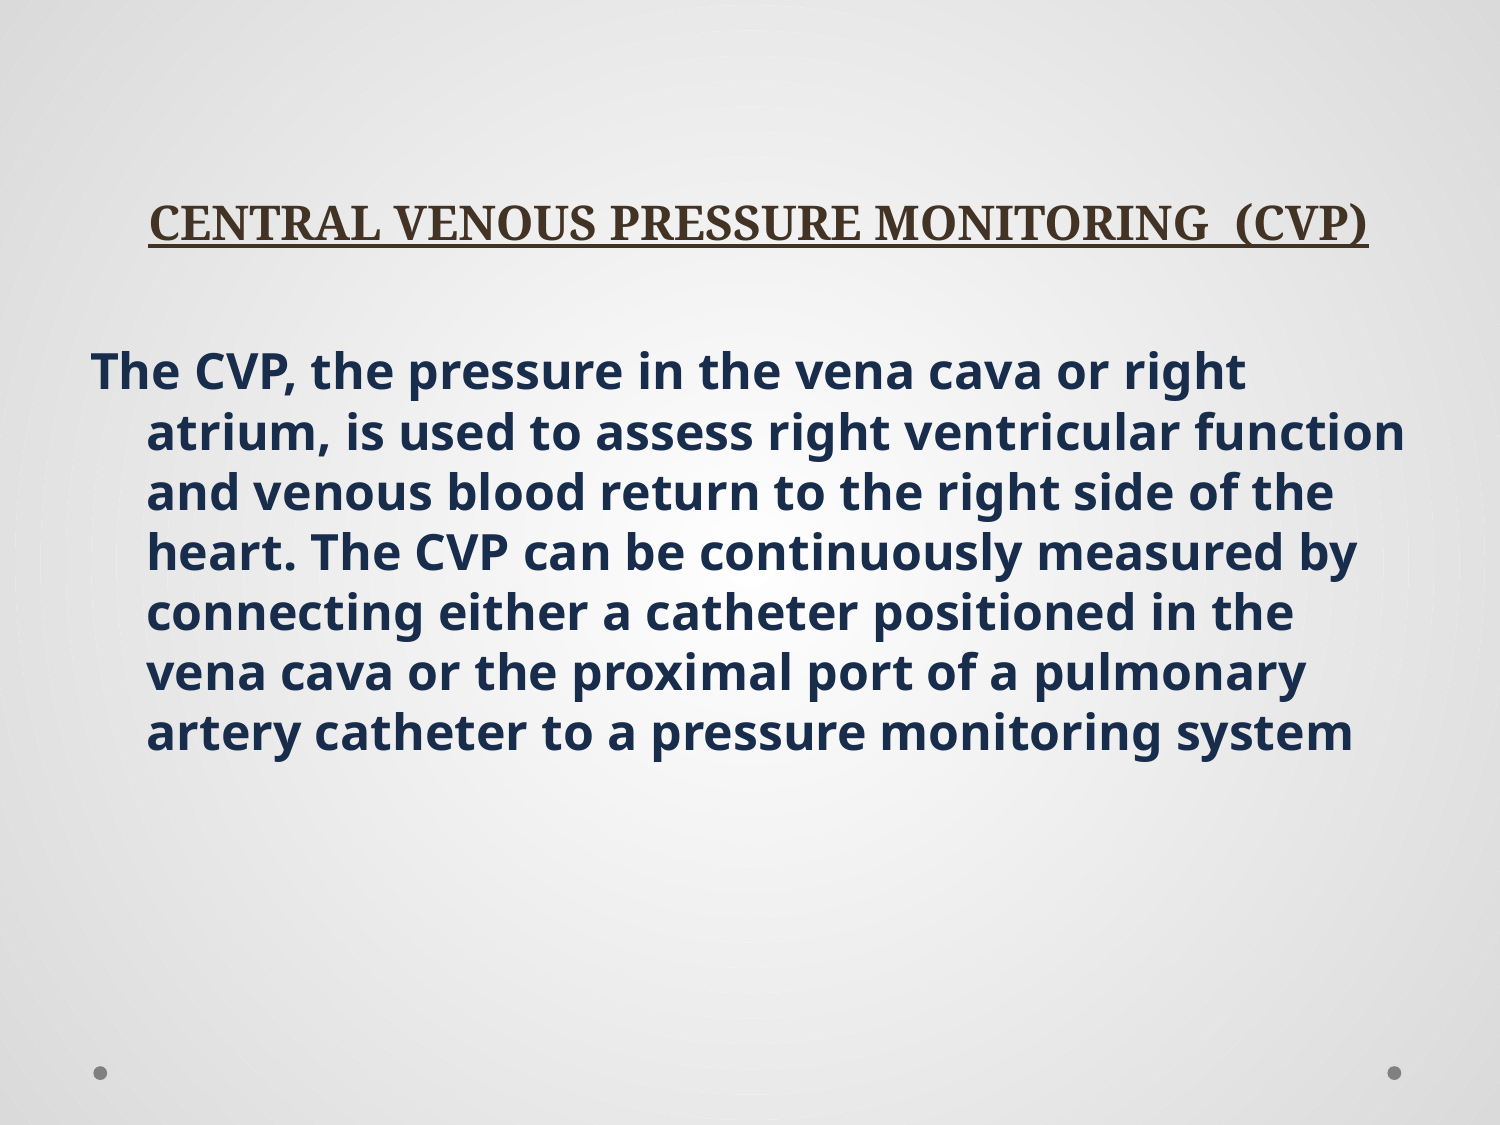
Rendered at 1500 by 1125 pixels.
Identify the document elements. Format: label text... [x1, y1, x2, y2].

list The CVP, the pressure in the vena cava or right atrium, is used to assess right ventricular function and venous blood return to the right side of the heart. The CVP can be continuously measured by connecting either a catheter positioned in the vena cava or the proximal port of a pulmonary artery catheter to a pressure monitoring system [75, 262, 1425, 1005]
title CENTRAL VENOUS PRESSURE MONITORING (CVP) [58, 78, 1459, 258]
